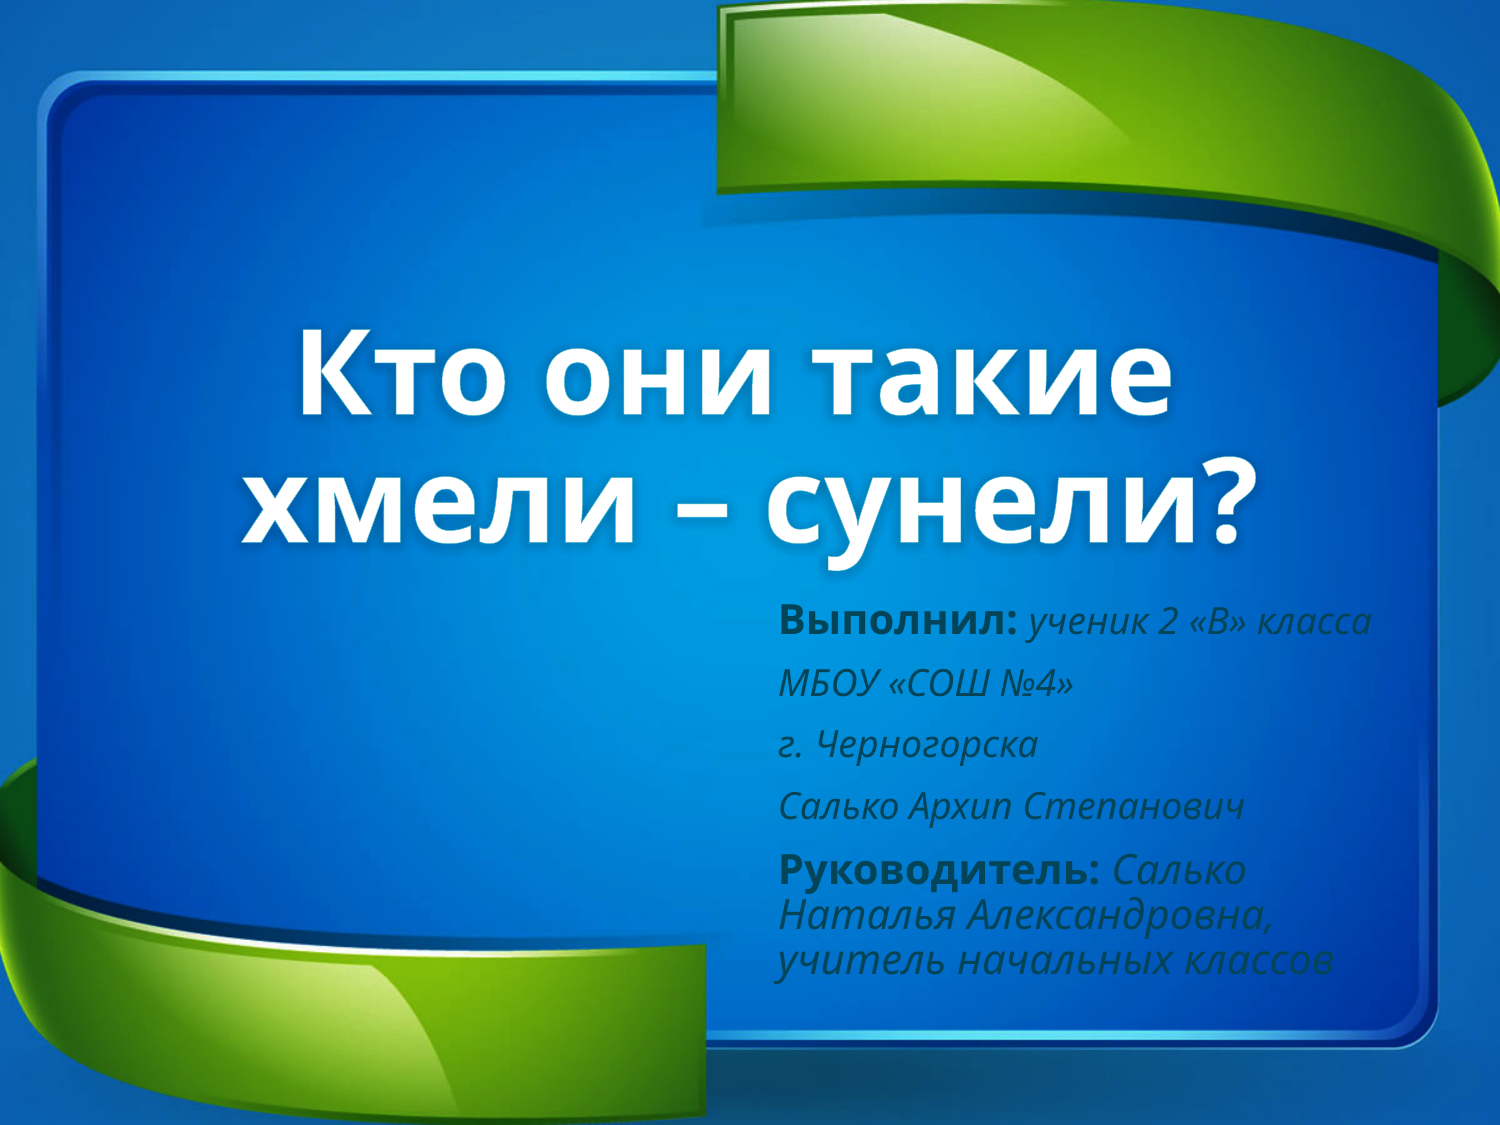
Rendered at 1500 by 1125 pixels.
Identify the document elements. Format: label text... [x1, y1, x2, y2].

picture [0, 0, 1500, 1125]
subtitle Выполнил: ученик 2 «В» класса МБОУ «СОШ №4» г. Черногорска Салько Архип Степанович Руководитель: Салько Наталья Александровна, учитель начальных классов [762, 590, 1391, 1059]
title Кто они такие хмели – сунели? [112, 301, 1388, 576]
